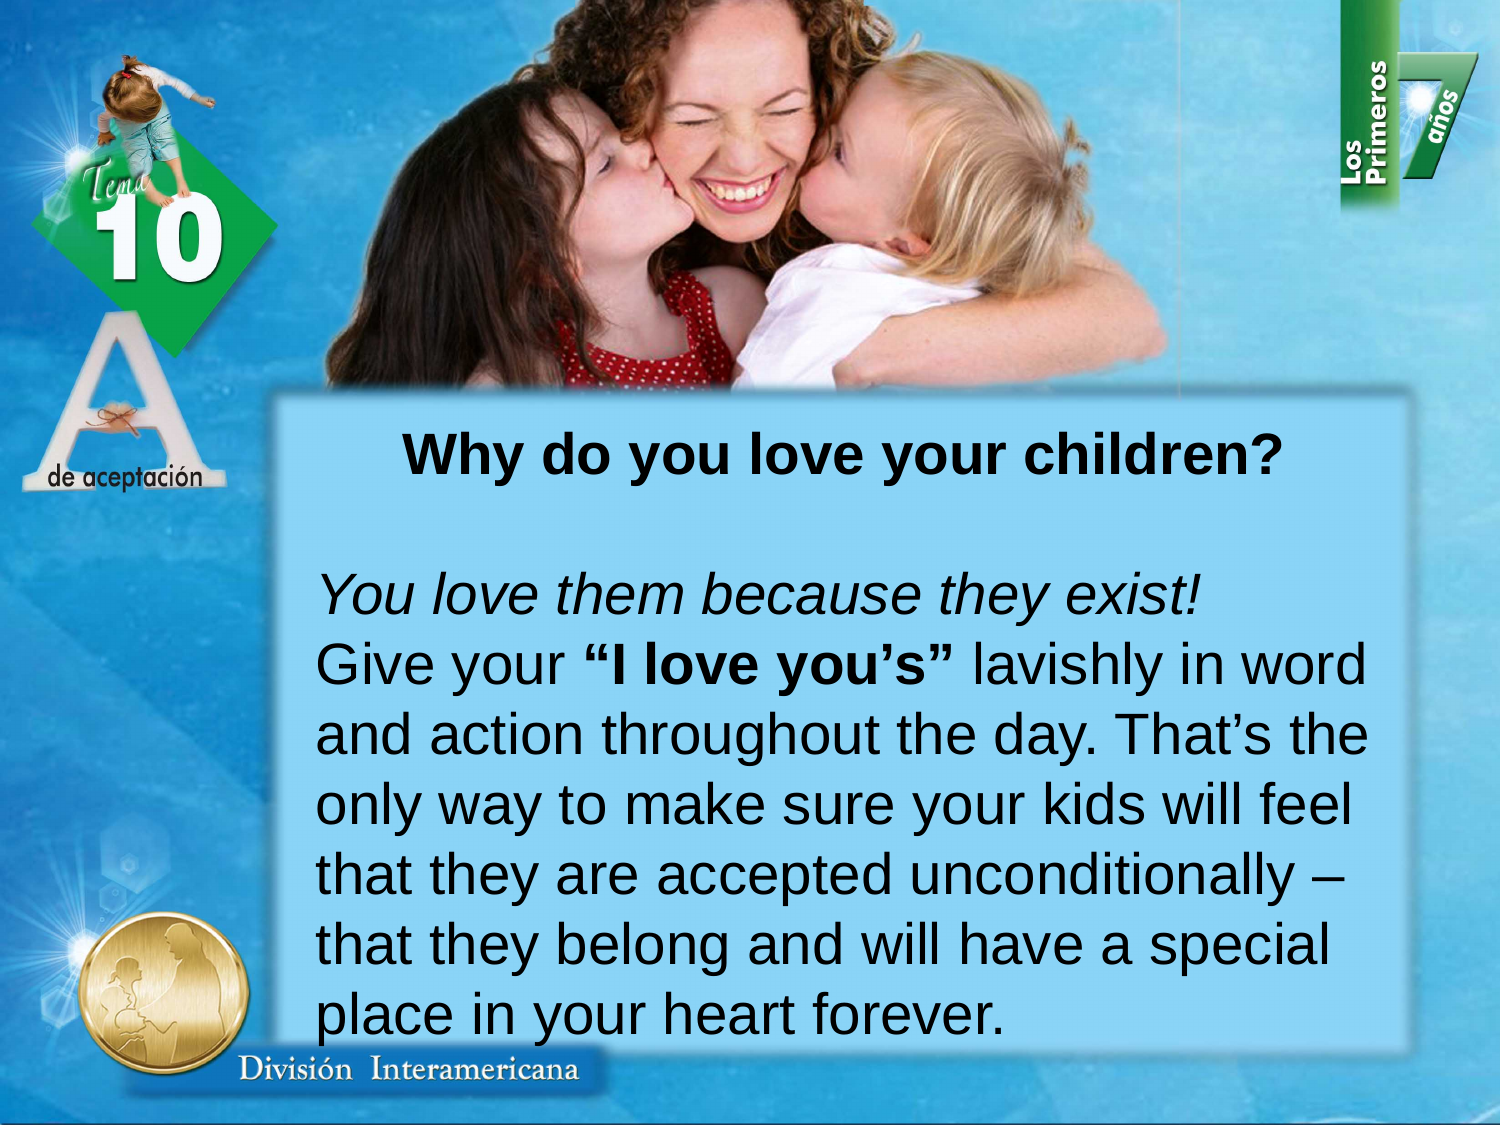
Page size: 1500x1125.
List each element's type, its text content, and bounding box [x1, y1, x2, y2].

picture [0, 0, 1500, 1125]
text_box Why do you love your children? You love them because they exist! Give your “I love you’s” lavishly in word and action throughout the day. That’s the only way to make sure your kids will feel that they are accepted unconditionally – that they belong and will have a special place in your heart forever. [301, 408, 1388, 1054]
